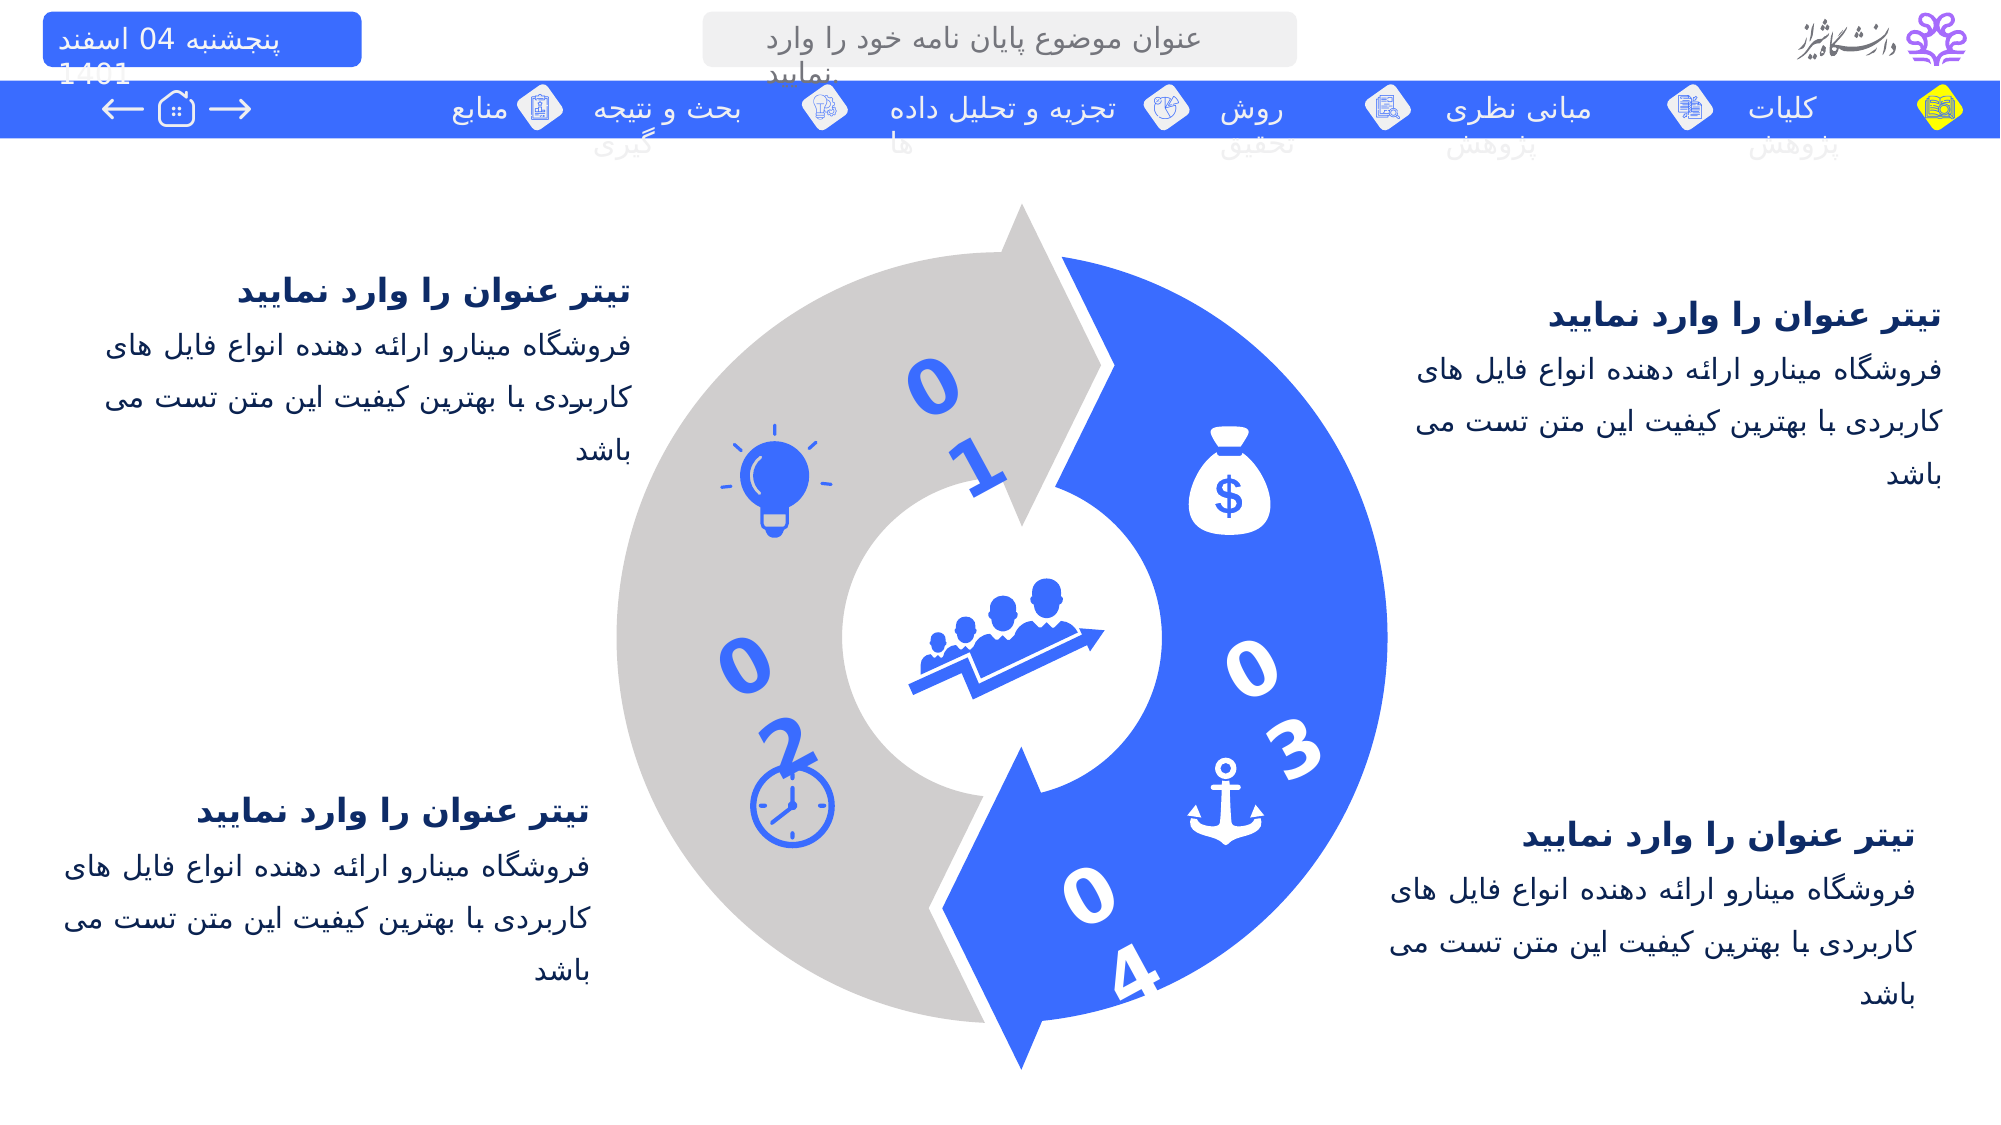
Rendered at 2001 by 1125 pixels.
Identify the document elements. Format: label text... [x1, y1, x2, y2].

text_box [1888, 42, 1897, 56]
text_box [1906, 12, 1967, 66]
picture [158, 90, 195, 127]
text_box [1942, 57, 1961, 65]
text_box [1796, 33, 1830, 60]
text_box بحث و نتیجه گیری [578, 81, 811, 167]
text_box منابع [436, 81, 534, 132]
picture [811, 93, 839, 121]
text_box [1666, 83, 1715, 132]
text_box [1812, 53, 1818, 60]
text_box 02 [666, 589, 865, 800]
picture [209, 88, 251, 130]
text_box [1822, 18, 1828, 25]
text_box تیتر عنوان را وارد نمایید فروشگاه مینارو ارائه دهنده انواع فایل های کاربردی با بهترین کیفیت این متن تست می باشد [88, 241, 647, 474]
text_box [1798, 37, 1807, 50]
text_box کلیات پژوهش [1733, 81, 1929, 167]
text_box [1856, 25, 1861, 33]
text_box پنجشنبه 04 اسفند 1401 [43, 12, 370, 98]
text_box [1188, 426, 1271, 535]
text_box [1142, 97, 1191, 132]
text_box [1854, 31, 1859, 39]
text_box [1882, 38, 1888, 56]
text_box [800, 97, 849, 132]
text_box [1807, 53, 1813, 60]
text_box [720, 423, 833, 538]
picture [102, 88, 144, 130]
text_box تیتر عنوان را وارد نمایید فروشگاه مینارو ارائه دهنده انواع فایل های کاربردی با بهترین کیفیت این متن تست می باشد [1373, 785, 1932, 1018]
text_box [1915, 94, 1925, 120]
picture [1154, 95, 1179, 120]
text_box تجزیه و تحلیل داده ها [874, 97, 1154, 167]
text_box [750, 763, 835, 849]
text_box 04 [1010, 819, 1209, 1048]
picture [1925, 93, 1955, 122]
text_box 01 [854, 310, 1053, 539]
text_box [1926, 122, 1953, 132]
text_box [1187, 757, 1265, 846]
text_box [1829, 26, 1890, 57]
text_box [1955, 95, 1965, 121]
picture [527, 94, 553, 120]
text_box [1926, 83, 1954, 93]
text_box روش تحقیق [1205, 81, 1374, 167]
text_box [1363, 83, 1413, 132]
text_box تیتر عنوان را وارد نمایید فروشگاه مینارو ارائه دهنده انواع فایل های کاربردی با بهترین کیفیت این متن تست می باشد [1399, 265, 1958, 498]
picture [1678, 95, 1702, 119]
text_box [515, 83, 565, 132]
text_box [616, 203, 1102, 1023]
text_box عنوان موضوع پایان نامه خود را وارد نمایید. [750, 12, 1250, 97]
text_box [1865, 47, 1877, 56]
text_box تیتر عنوان را وارد نمایید فروشگاه مینارو ارائه دهنده انواع فایل های کاربردی با بهترین کیفیت این متن تست می باشد [47, 762, 606, 995]
picture [1376, 95, 1400, 119]
text_box 03 [1173, 592, 1372, 821]
text_box [1819, 45, 1826, 57]
text_box [1873, 23, 1879, 30]
text_box [1912, 57, 1932, 65]
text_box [908, 578, 1105, 700]
text_box [942, 256, 1388, 1070]
text_box مبانی نظری پژوهش [1430, 81, 1679, 167]
text_box [1809, 23, 1815, 42]
